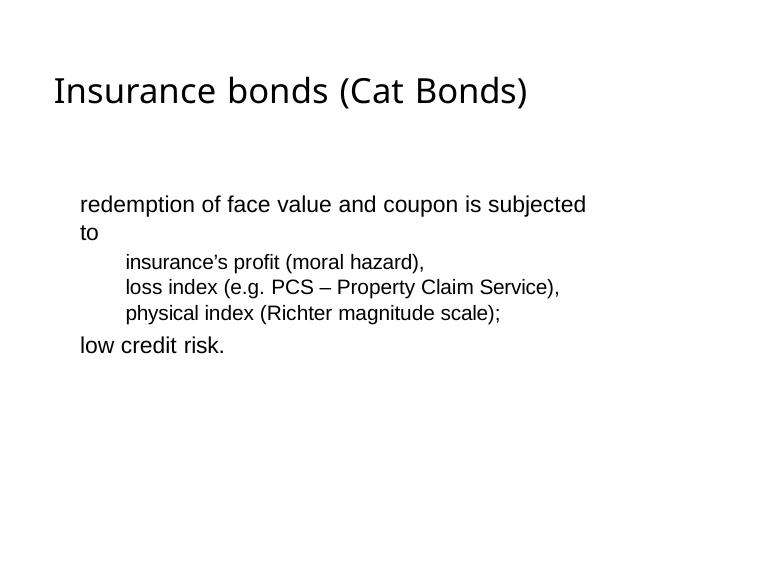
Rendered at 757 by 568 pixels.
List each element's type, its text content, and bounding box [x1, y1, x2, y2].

title Insurance bonds (Cat Bonds) [51, 39, 705, 138]
text_box redemption of face value and coupon is subjected to insurance’s profit (moral hazard), loss index (e.g. PCS – Property Claim Service), physical index (Richter magnitude scale); low credit risk. [78, 183, 607, 358]
